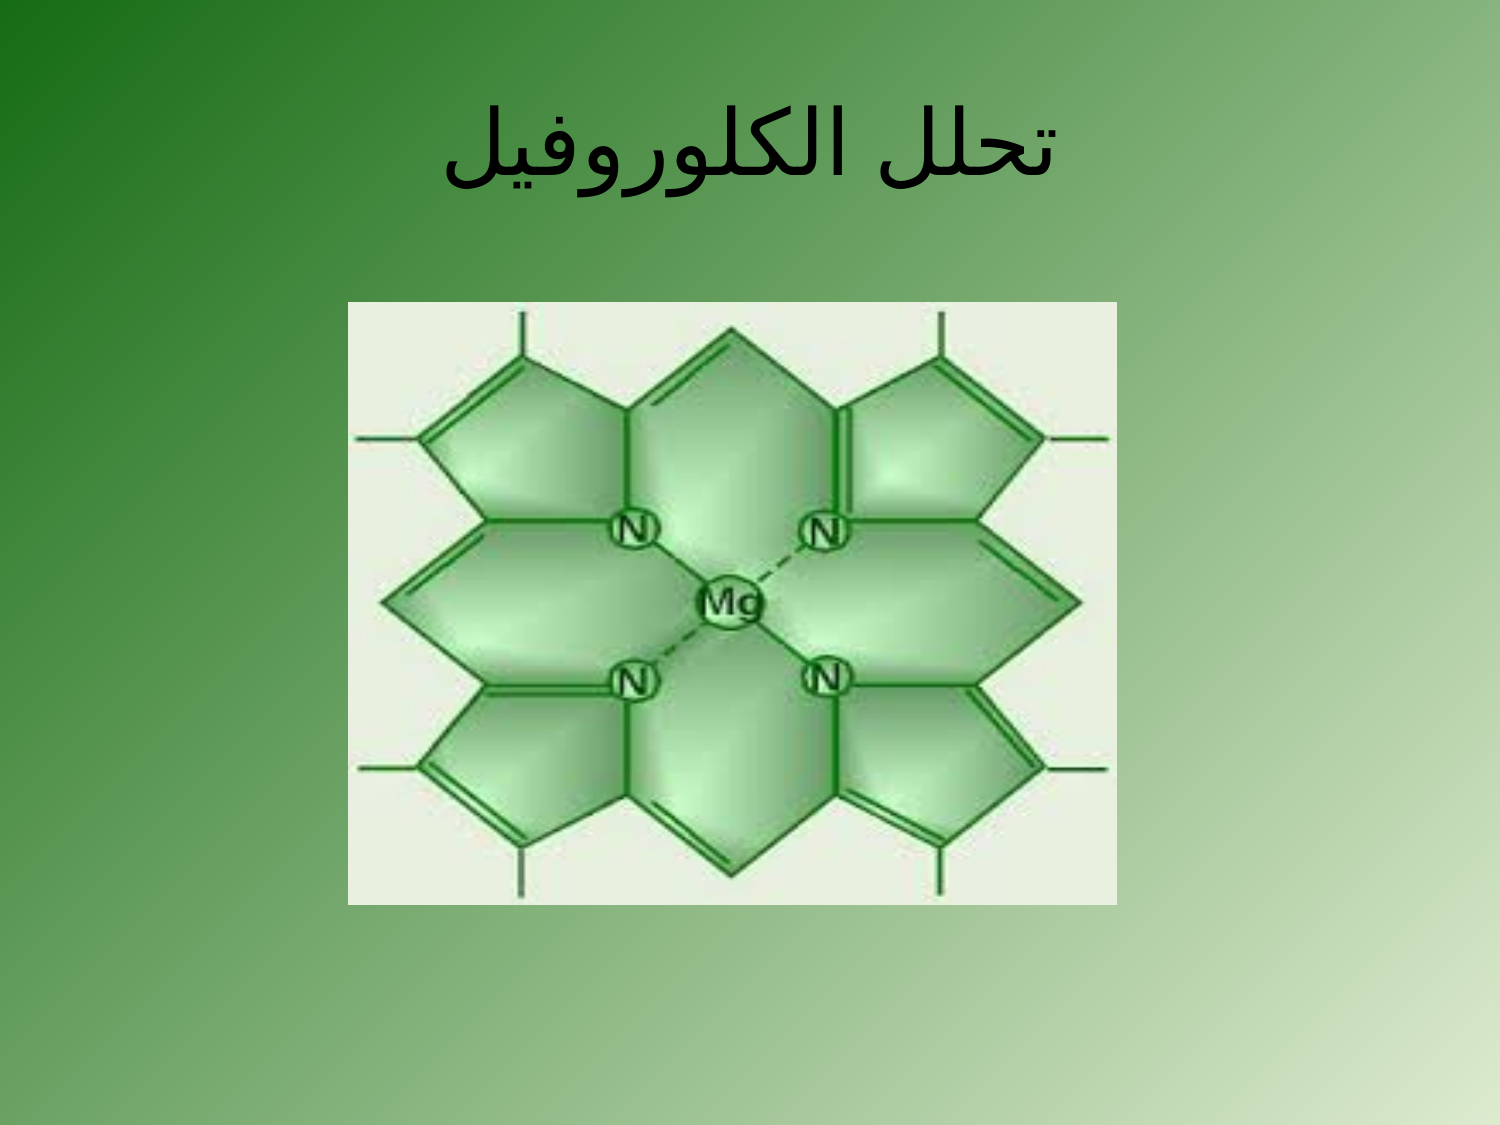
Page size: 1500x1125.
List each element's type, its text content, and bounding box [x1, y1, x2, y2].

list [348, 302, 1117, 906]
title تحلل الكلوروفيل [75, 45, 1425, 233]
